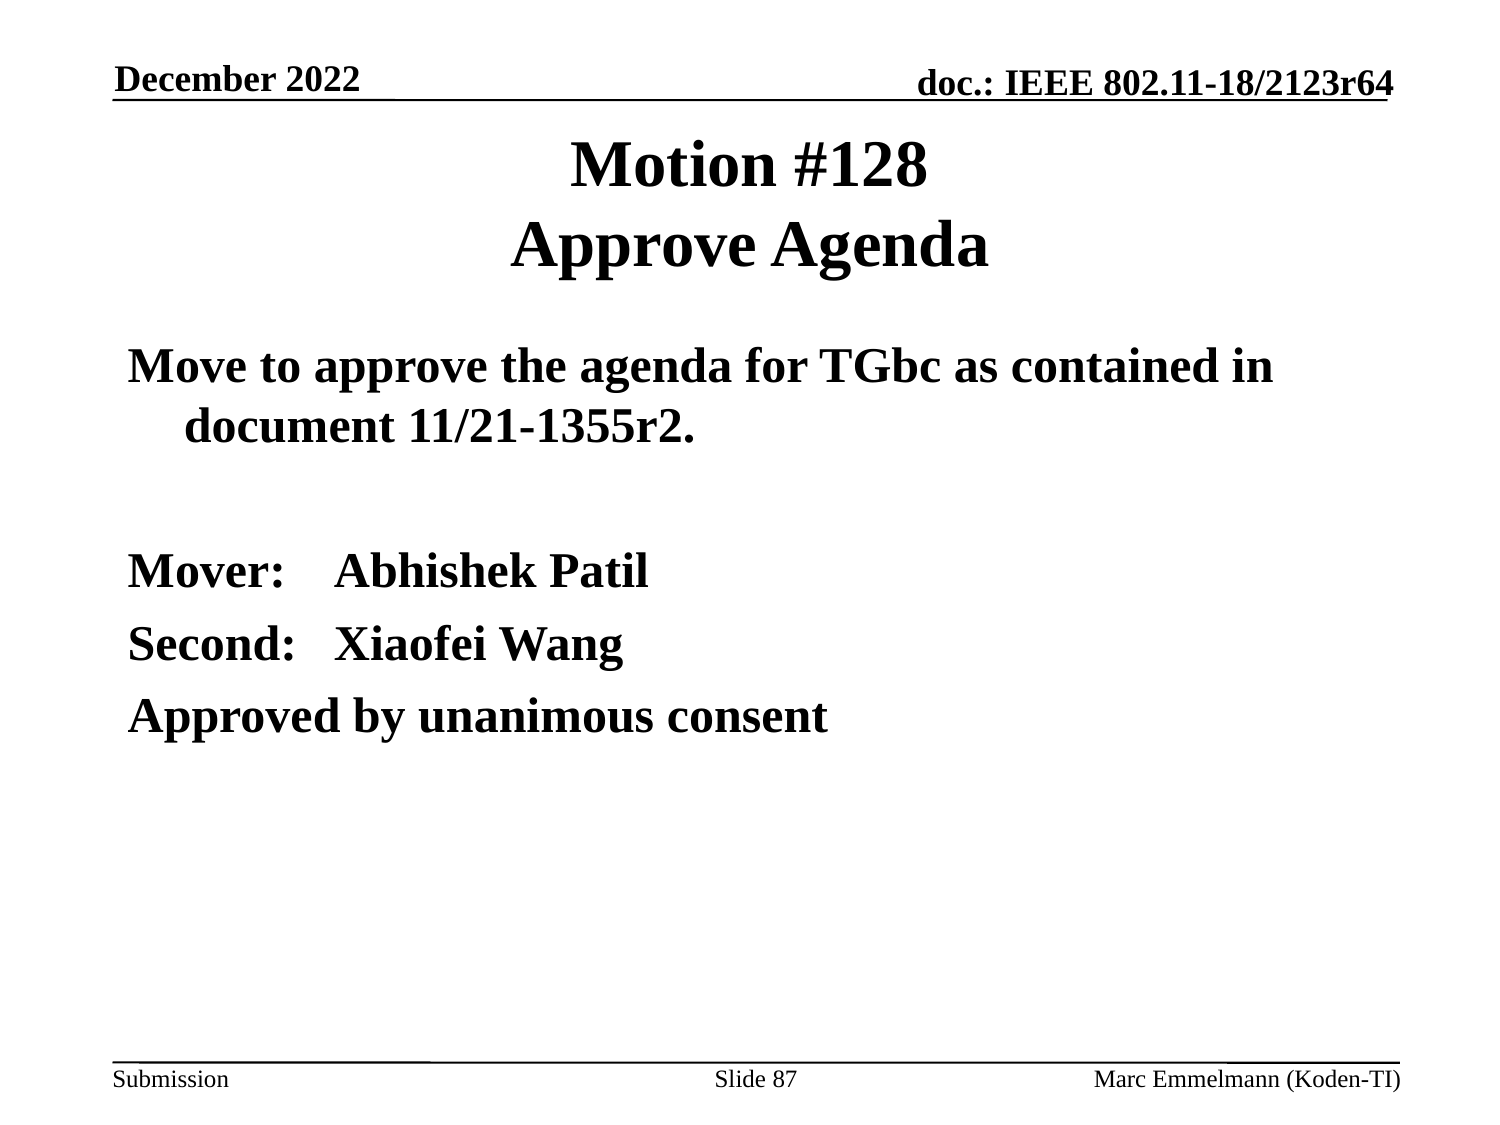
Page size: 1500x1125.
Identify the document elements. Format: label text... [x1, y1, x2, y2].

title Motion #128 Approve Agenda [112, 112, 1388, 288]
slide_number Slide 87 [712, 1061, 800, 1123]
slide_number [114, 54, 423, 100]
footer Marc Emmelmann (Koden-TI) [878, 1061, 1402, 1093]
list Move to approve the agenda for TGbc as contained in document 11/21-1355r2. Mover: Abhishek Patil Second: Xiaofei Wang Approved by unanimous consent [112, 324, 1388, 1000]
